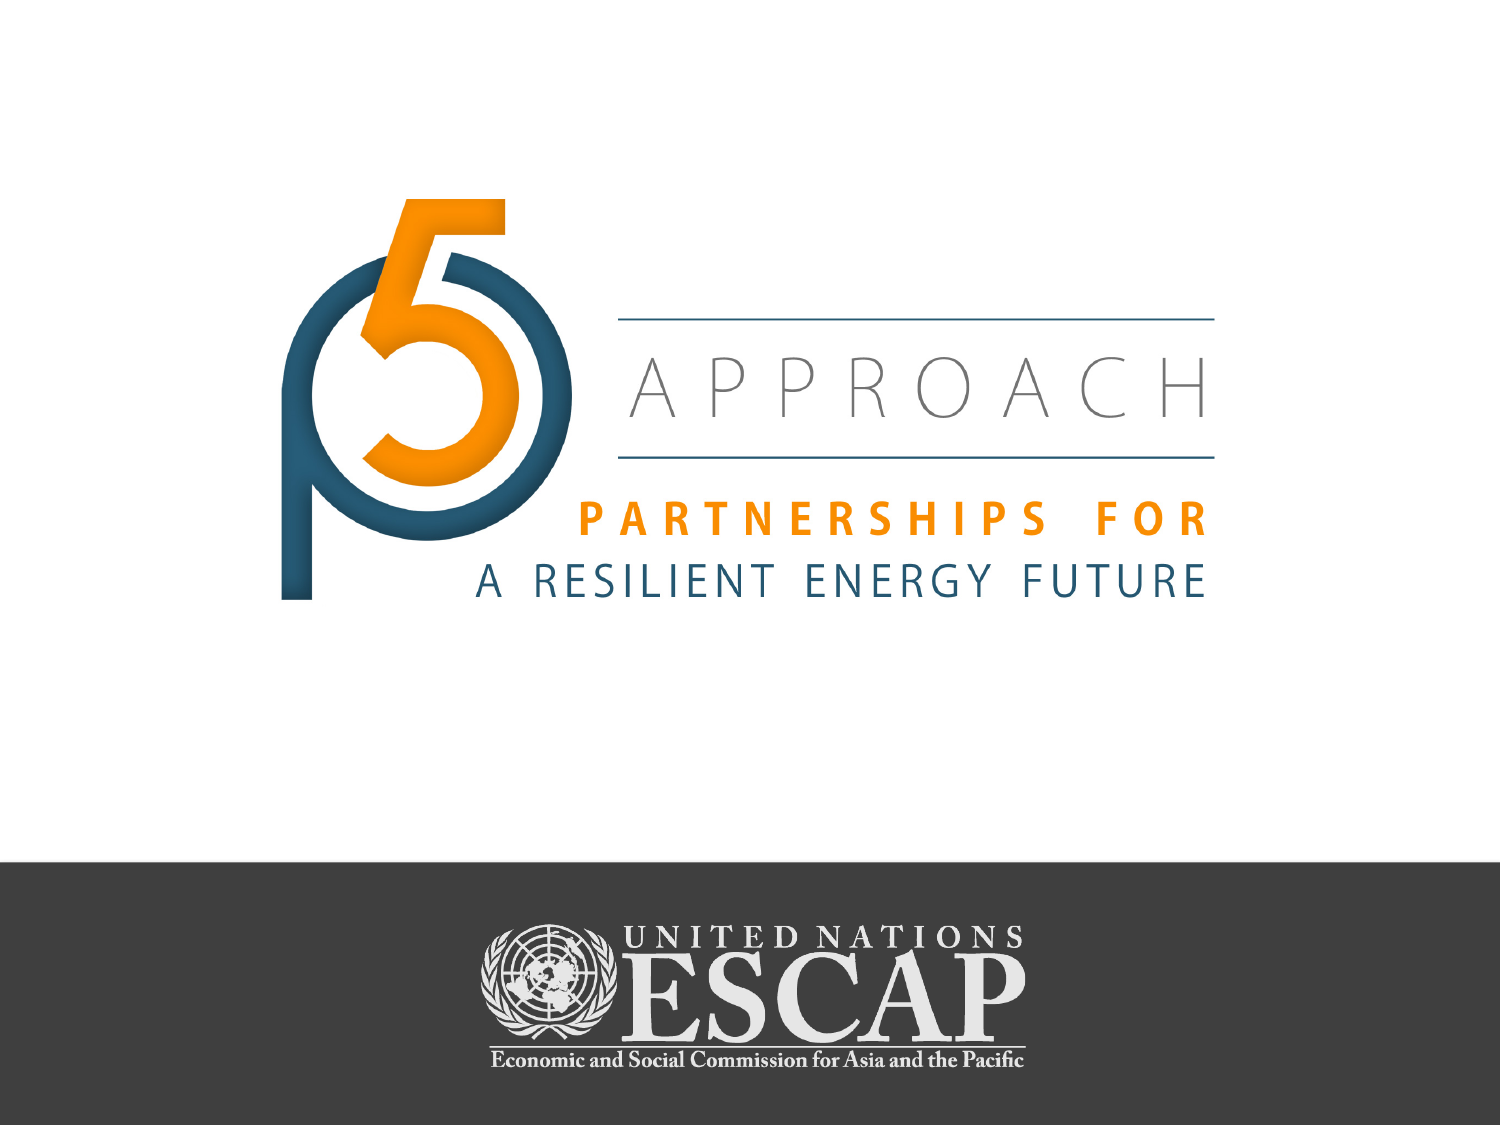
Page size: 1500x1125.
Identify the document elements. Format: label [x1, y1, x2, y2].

picture [473, 917, 1033, 1075]
picture [260, 169, 1246, 635]
text_box [0, 862, 1500, 1125]
